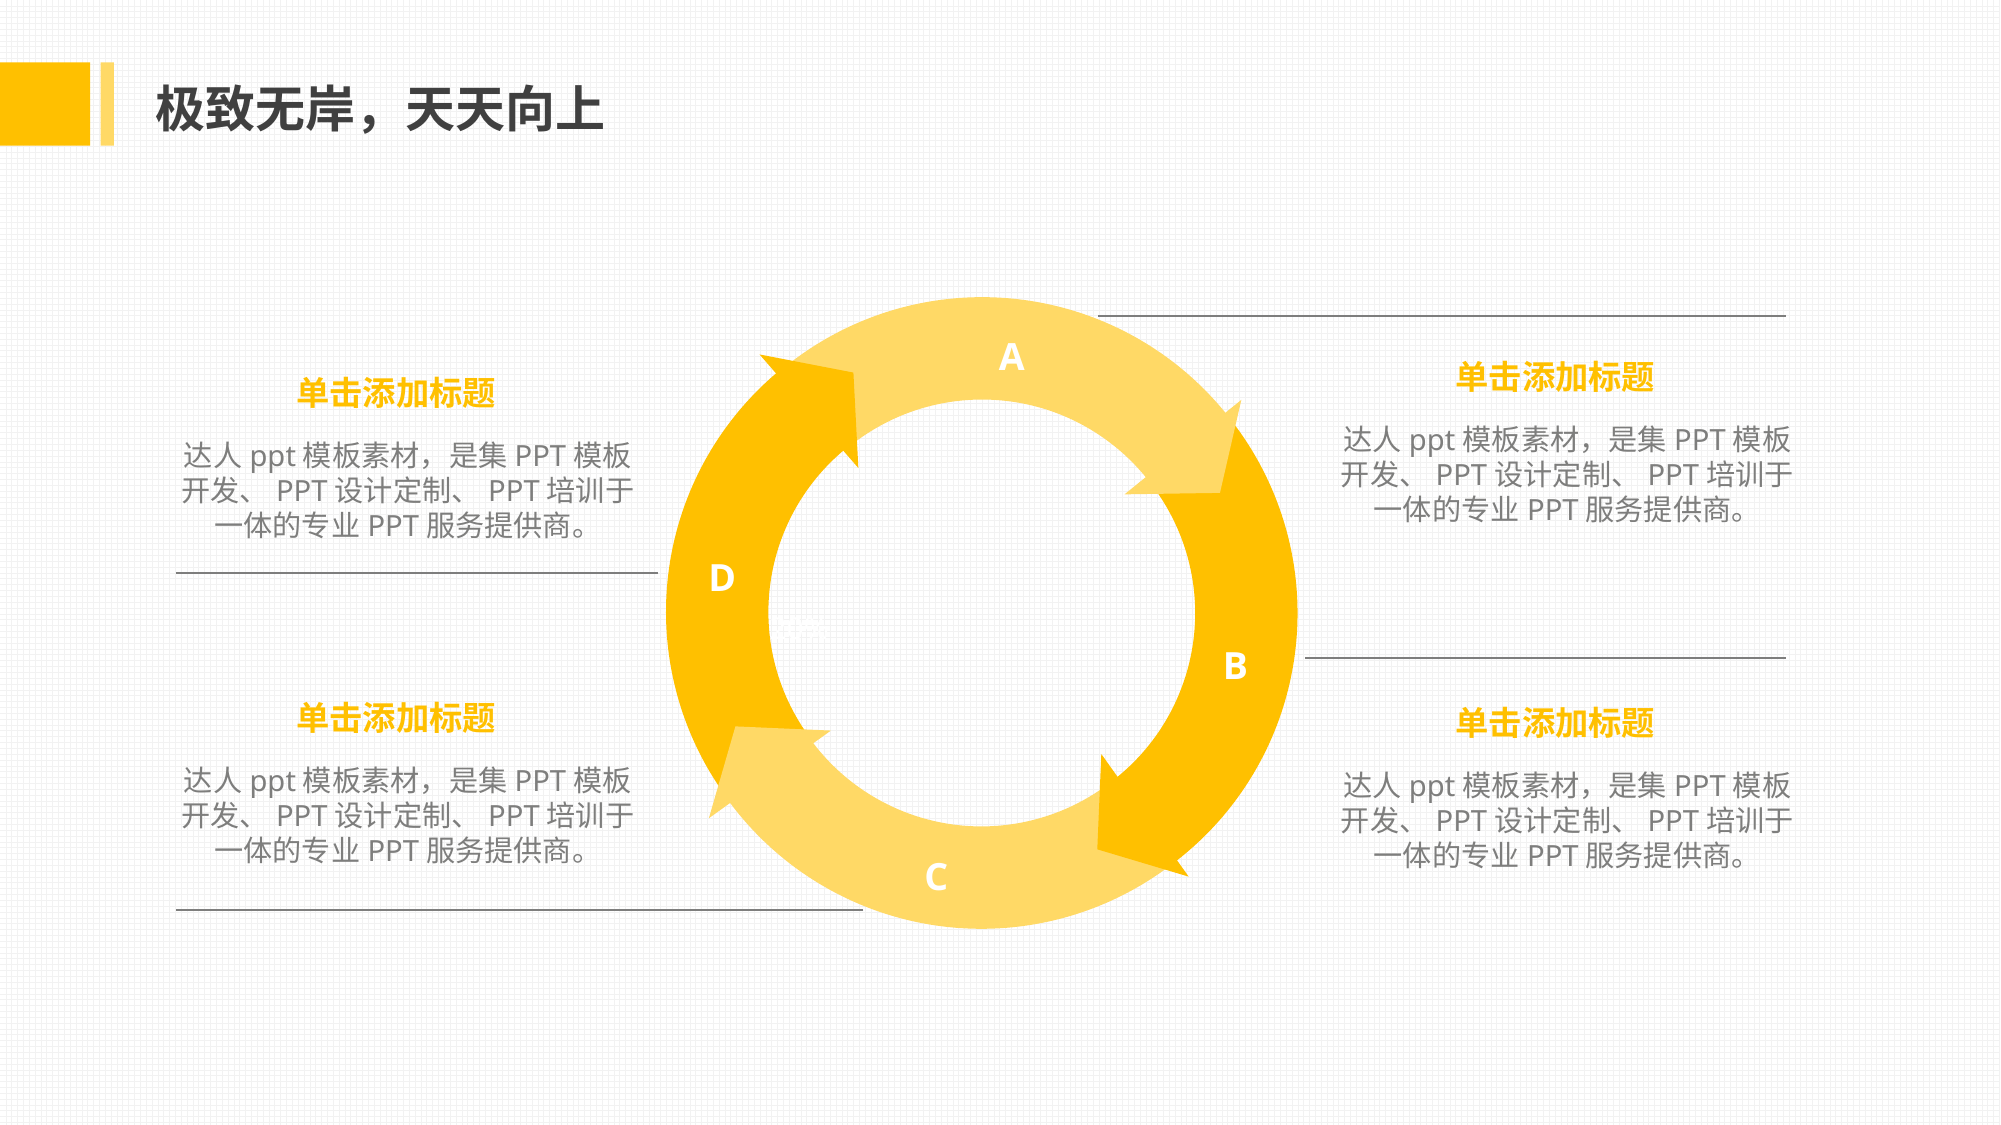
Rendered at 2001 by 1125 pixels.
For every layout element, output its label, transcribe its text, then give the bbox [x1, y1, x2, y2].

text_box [163, 364, 653, 552]
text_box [666, 297, 1298, 929]
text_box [1323, 695, 1812, 883]
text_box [1323, 348, 1812, 537]
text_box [163, 689, 653, 877]
text_box 极致无岸，天天向上 [140, 69, 633, 145]
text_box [0, 62, 115, 146]
